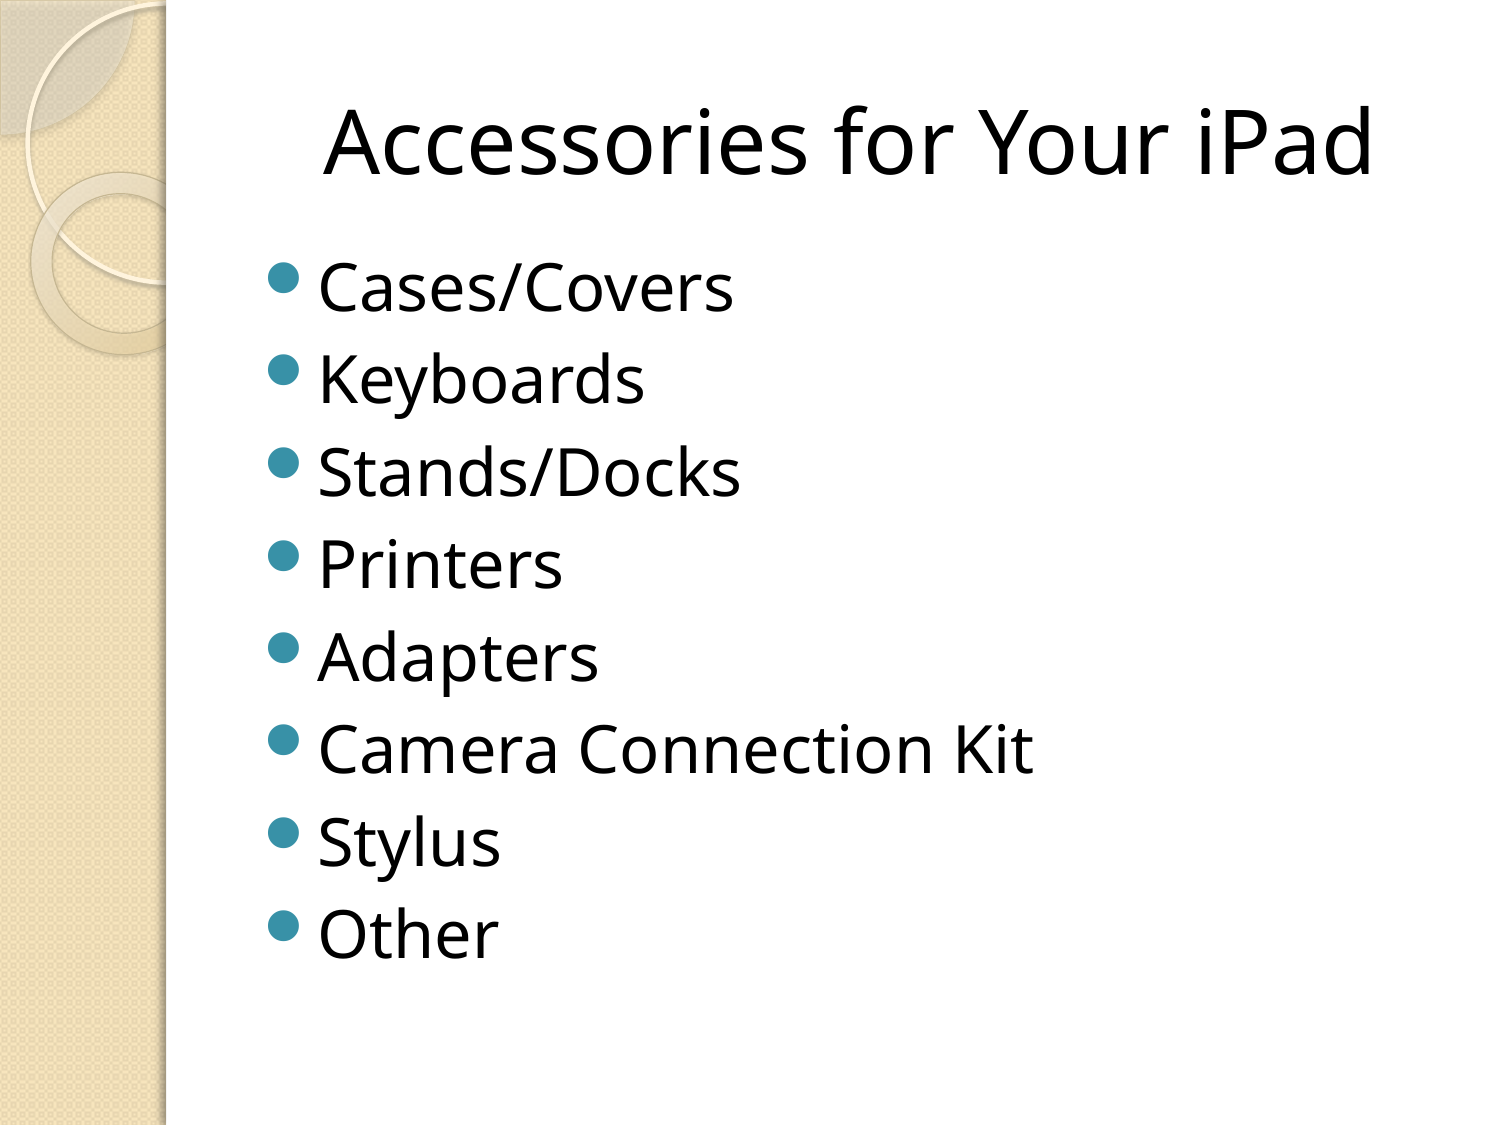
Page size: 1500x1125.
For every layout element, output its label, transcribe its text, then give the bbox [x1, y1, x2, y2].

list Cases/Covers Keyboards Stands/Docks Printers Adapters Camera Connection Kit Stylus Other [235, 237, 1466, 1025]
title Accessories for Your iPad [235, 45, 1466, 233]
